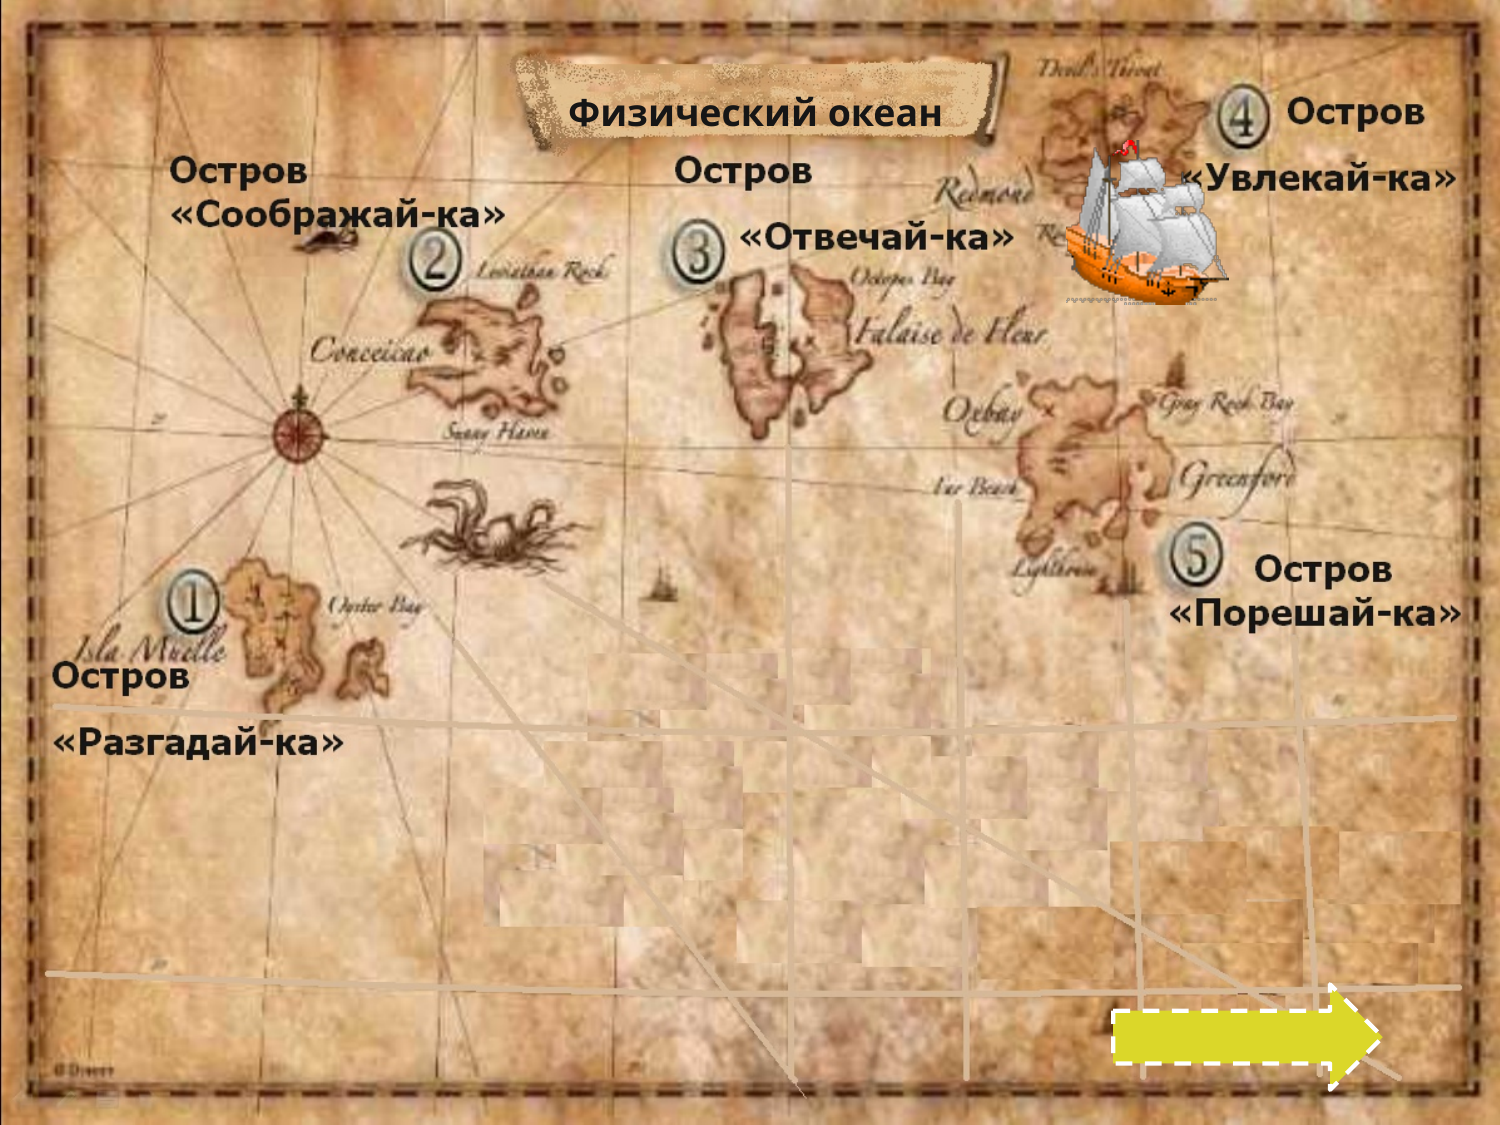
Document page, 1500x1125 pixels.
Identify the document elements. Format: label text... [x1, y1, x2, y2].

picture [0, 0, 1500, 1125]
text_box Физический океан [550, 81, 961, 142]
text_box [1113, 984, 1383, 1090]
